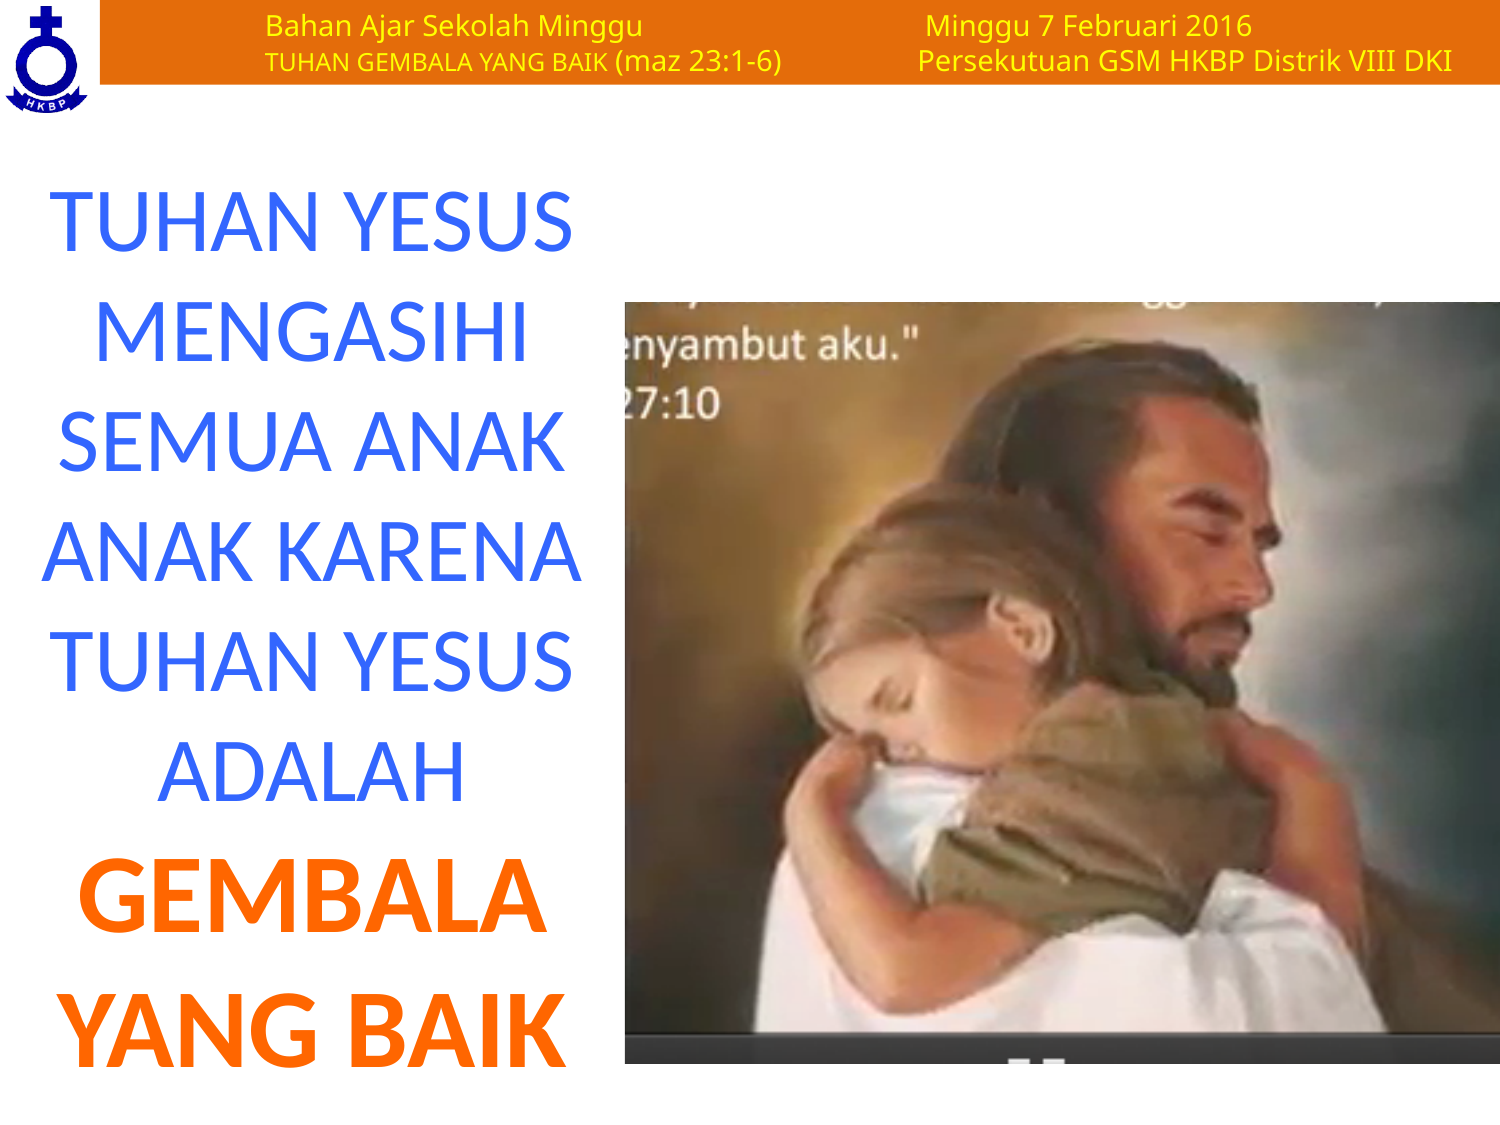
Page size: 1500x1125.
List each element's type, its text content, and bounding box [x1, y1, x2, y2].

picture [5, 6, 88, 113]
title TUHAN YESUS MENGASIHI SEMUA ANAK ANAK KARENA TUHAN YESUS ADALAH GEMBALA YANG BAIK [0, 152, 625, 993]
picture [624, 302, 1500, 1064]
